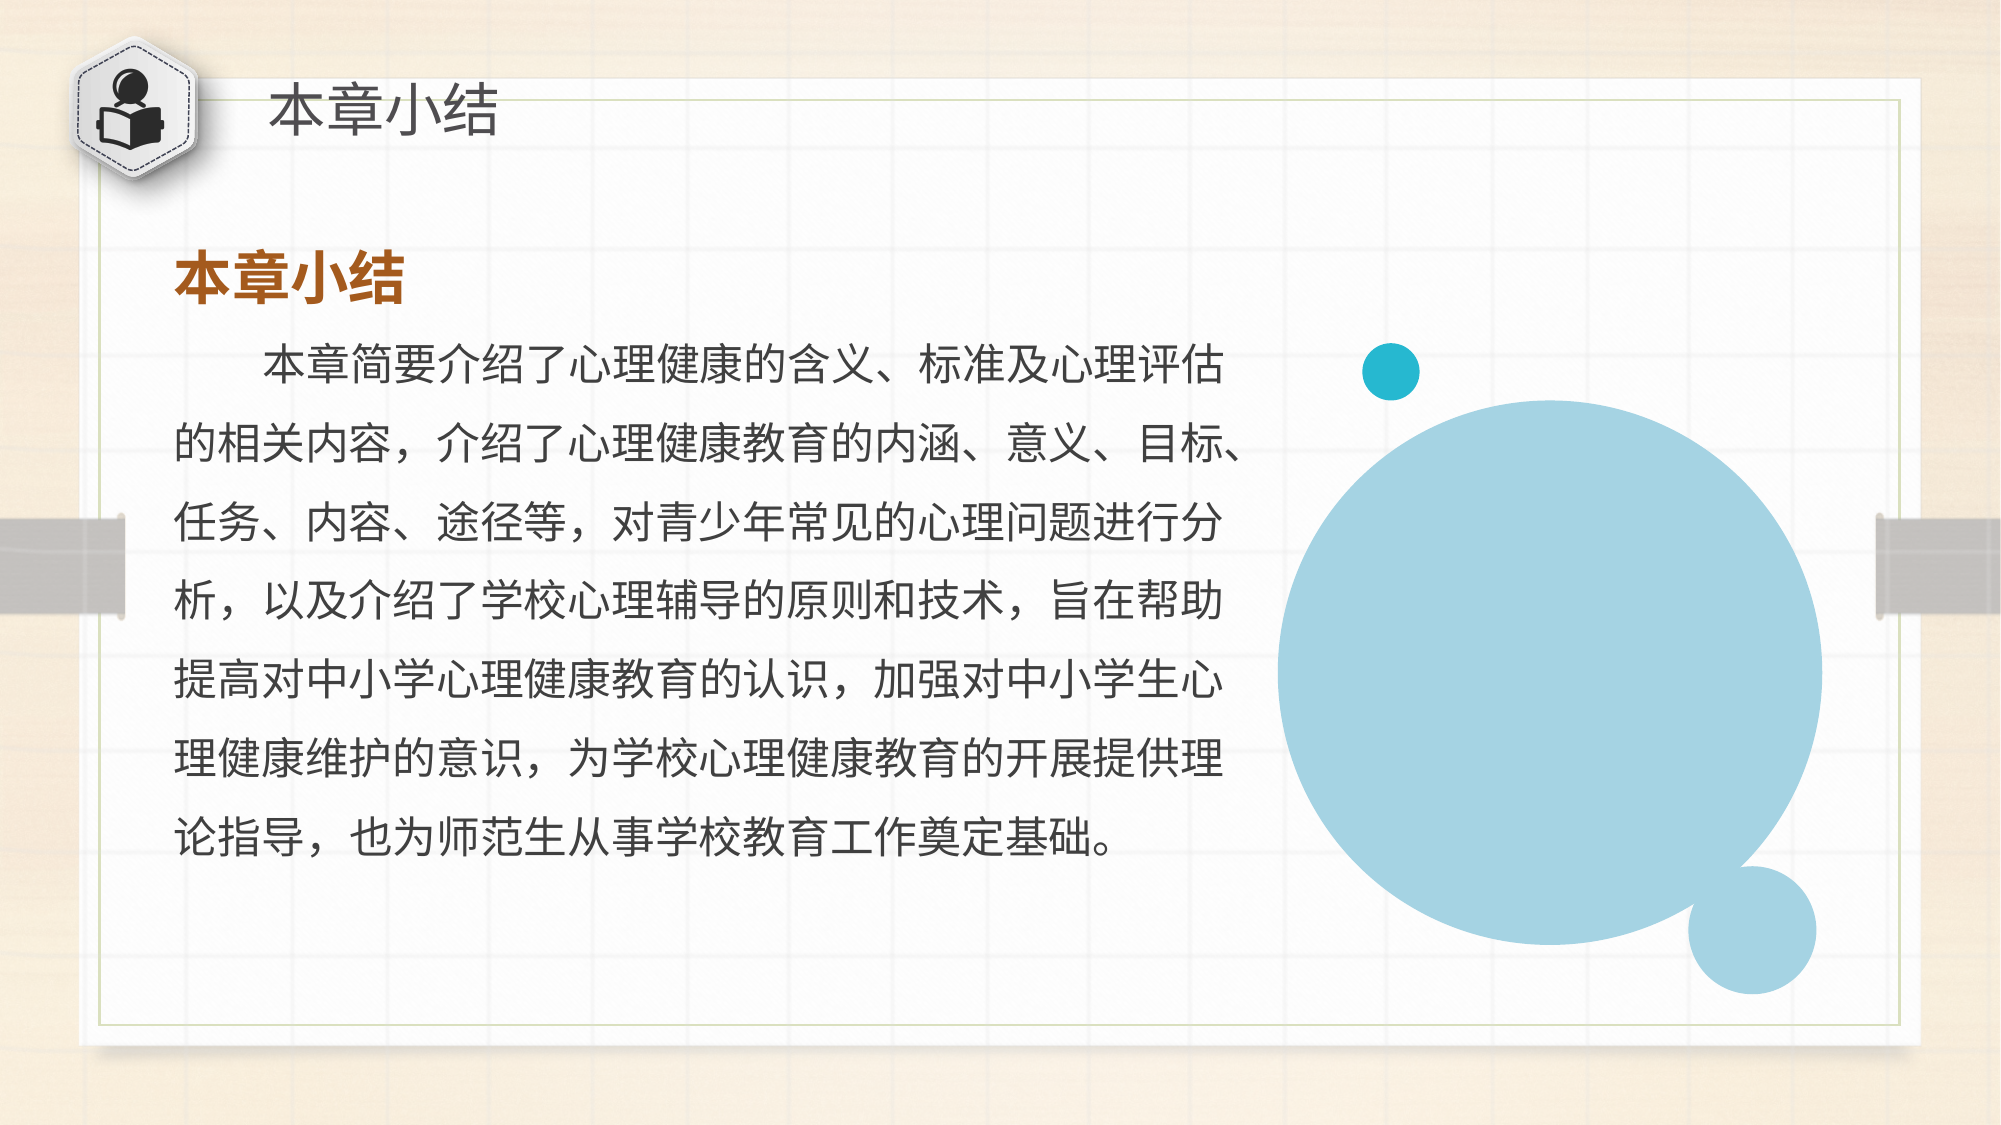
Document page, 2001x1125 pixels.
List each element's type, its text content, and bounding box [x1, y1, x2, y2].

text_box [1687, 864, 1818, 996]
text_box [1361, 341, 1421, 402]
text_box 本章小结 [253, 65, 1660, 150]
text_box [1278, 399, 1824, 947]
picture [0, 0, 2001, 1125]
text_box 本章小结 本章简要介绍了心理健康的含义、标准及心理评估的相关内容，介绍了心理健康教育的内涵、意义、目标、任务、内容、途径等，对青少年常见的心理问题进行分析，以及介绍了学校心理辅导的原则和技术，旨在帮助提高对中小学心理健康教育的认识，加强对中小学生心理健康维护的意识，为学校心理健康教育的开展提供理论指导，也为师范生从事学校教育工作奠定基础。 [159, 198, 1278, 870]
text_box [61, 43, 206, 173]
